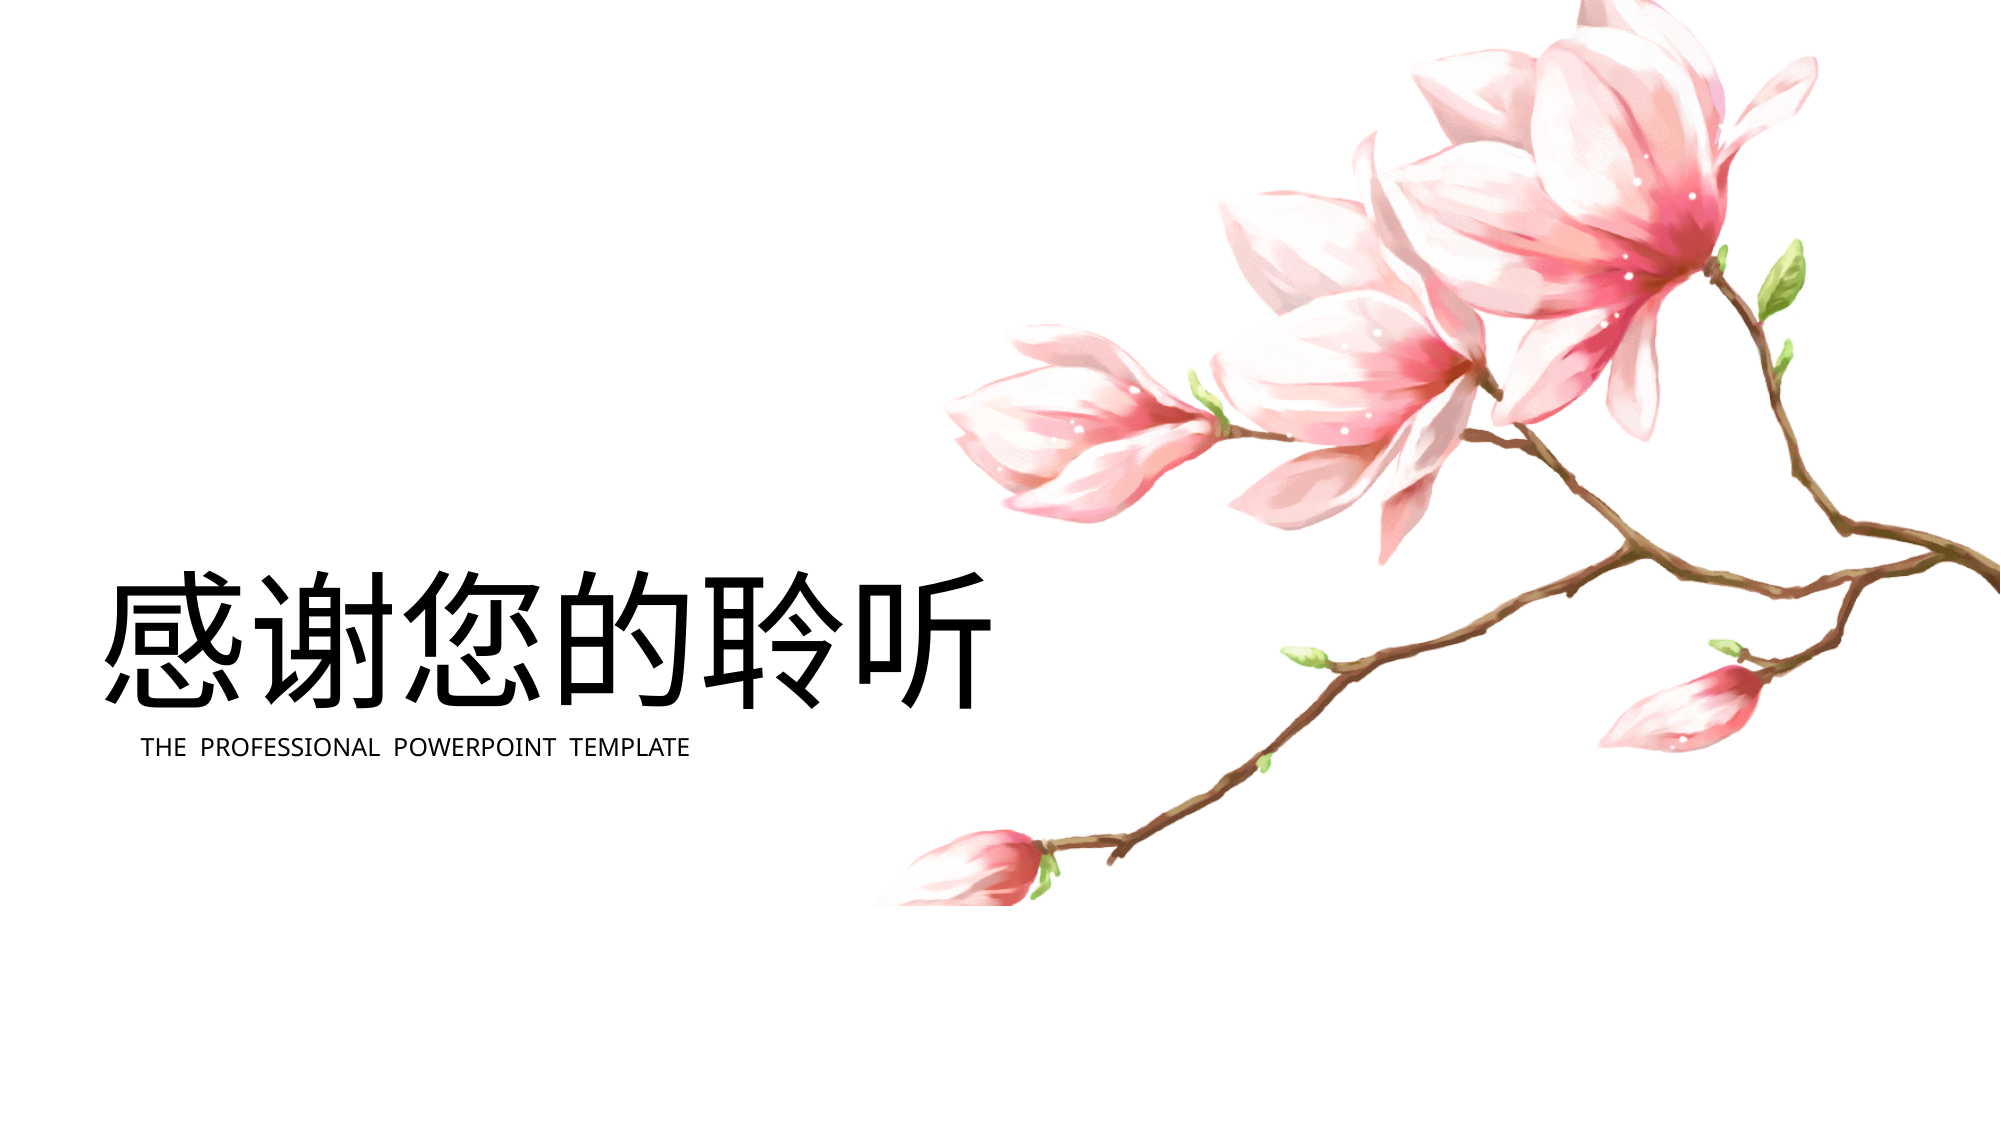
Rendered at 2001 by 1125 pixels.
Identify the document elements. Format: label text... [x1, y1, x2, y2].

picture [853, 0, 2000, 906]
text_box THE PROFESSIONAL POWERPOINT TEMPLATE [125, 724, 853, 769]
text_box 感谢您的聆听 [84, 539, 853, 735]
